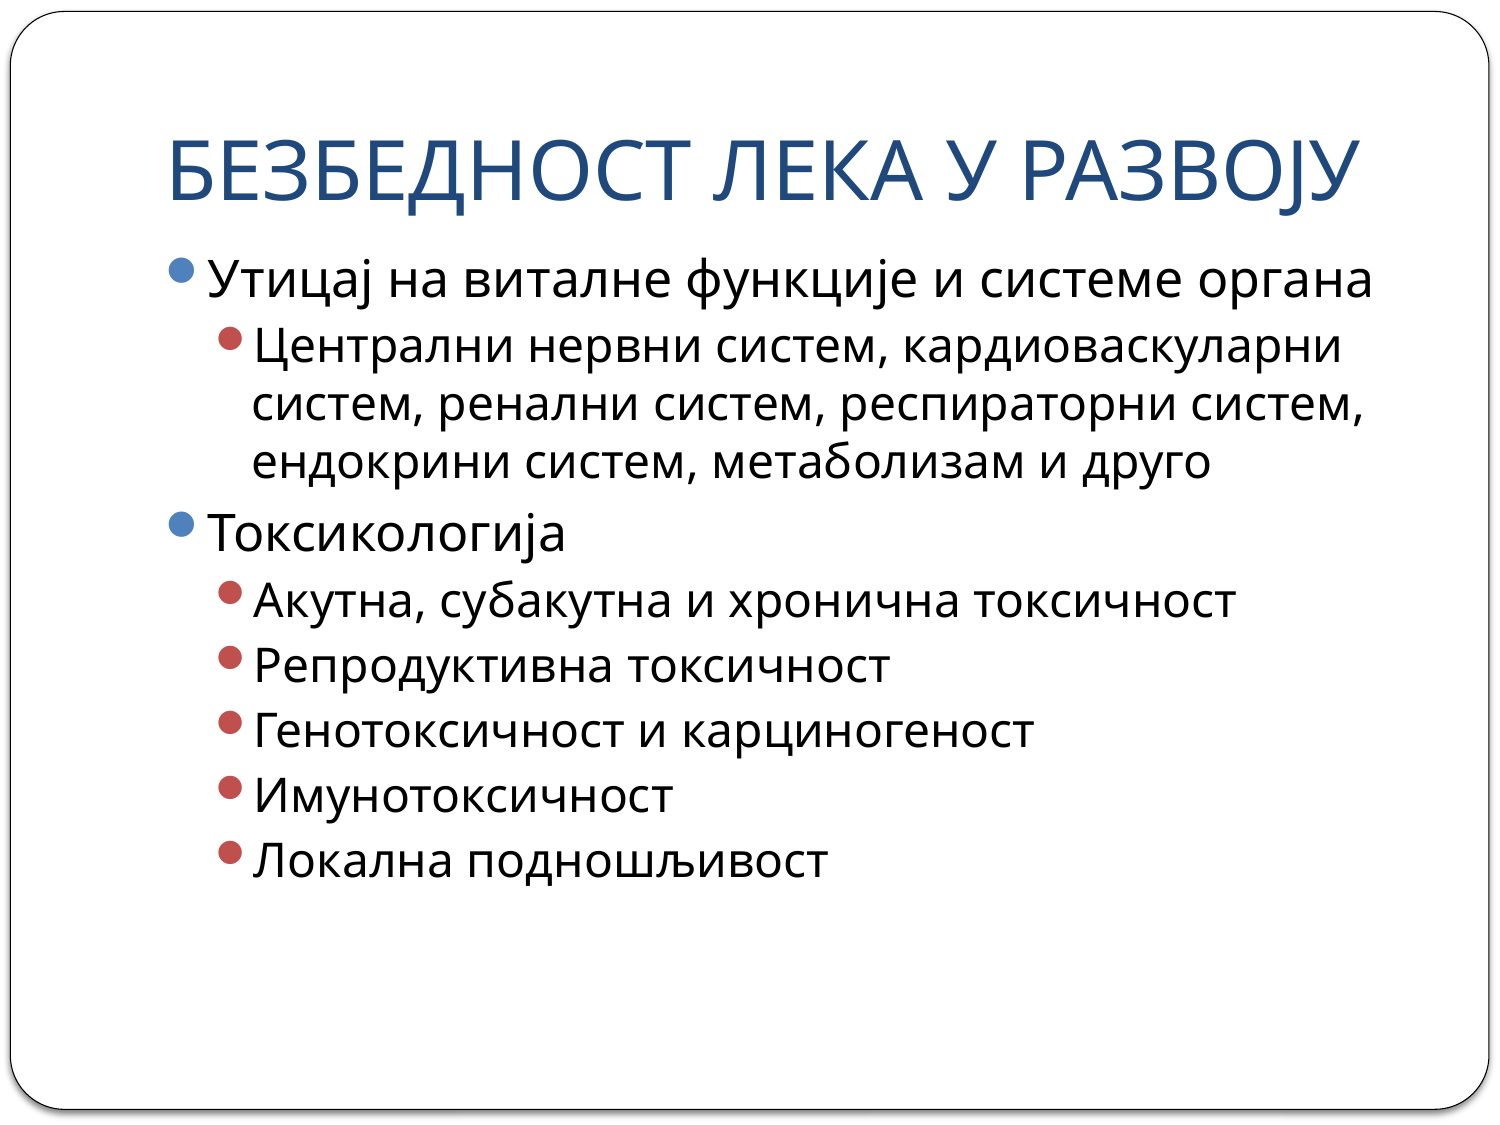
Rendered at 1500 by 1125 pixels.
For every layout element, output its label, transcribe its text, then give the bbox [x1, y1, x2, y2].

title БЕЗБЕДНОСТ ЛЕКА У РАЗВОЈУ [149, 44, 1426, 233]
list Утицај на виталне функције и системе органа Централни нервни систем, кардиоваскуларни систем, ренални систем, респираторни систем, ендокрини систем, метаболизам и друго Токсикологија Акутна, субакутна и хронична токсичност Репродуктивна токсичност Генотоксичност и карциногеност Имунотоксичност Локална подношљивост [149, 237, 1426, 988]
